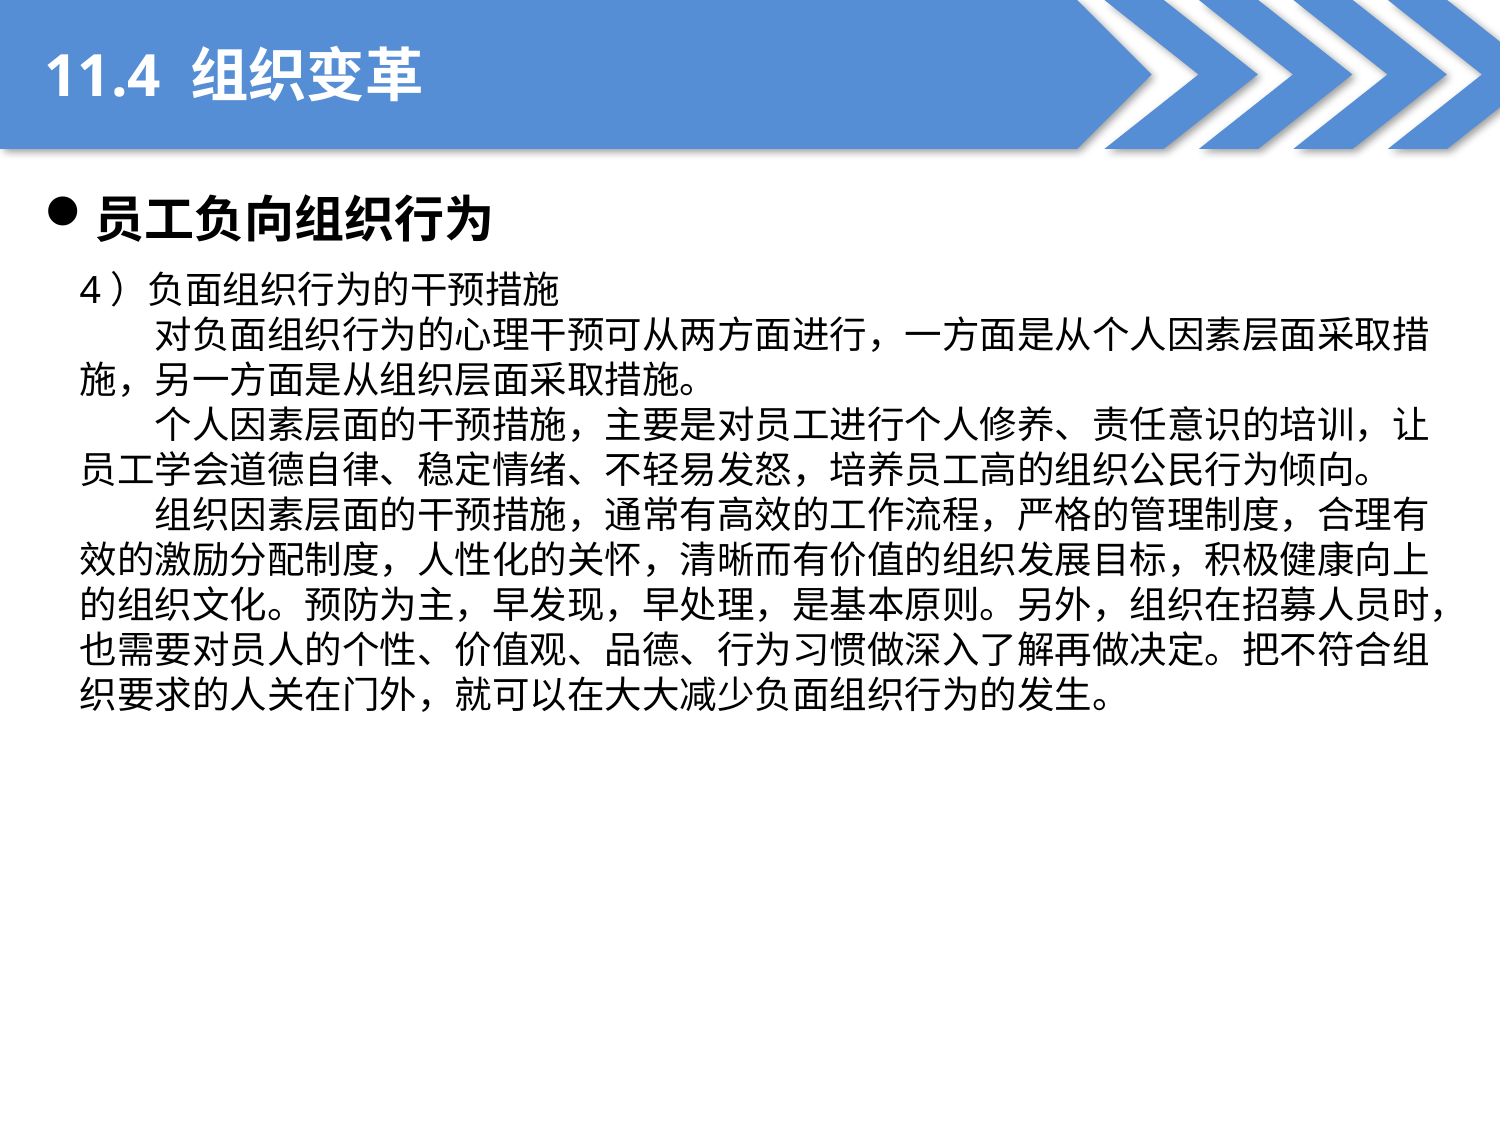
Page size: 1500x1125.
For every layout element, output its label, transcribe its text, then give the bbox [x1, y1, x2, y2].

text_box 4）负面组织行为的干预措施 对负面组织行为的心理干预可从两方面进行，一方面是从个人因素层面采取措施，另一方面是从组织层面采取措施。 个人因素层面的干预措施，主要是对员工进行个人修养、责任意识的培训，让员工学会道德自律、稳定情绪、不轻易发怒，培养员工高的组织公民行为倾向。 组织因素层面的干预措施，通常有高效的工作流程，严格的管理制度，合理有效的激励分配制度，人性化的关怀，清晰而有价值的组织发展目标，积极健康向上的组织文化。预防为主，早发现，早处理，是基本原则。另外，组织在招募人员时，也需要对员人的个性、价值观、品德、行为习惯做深入了解再做决定。把不符合组织要求的人关在门外，就可以在大大减少负面组织行为的发生。 [64, 258, 1447, 723]
text_box 11.4 组织变革 [29, 30, 439, 116]
text_box 员工负向组织行为 [29, 180, 821, 255]
